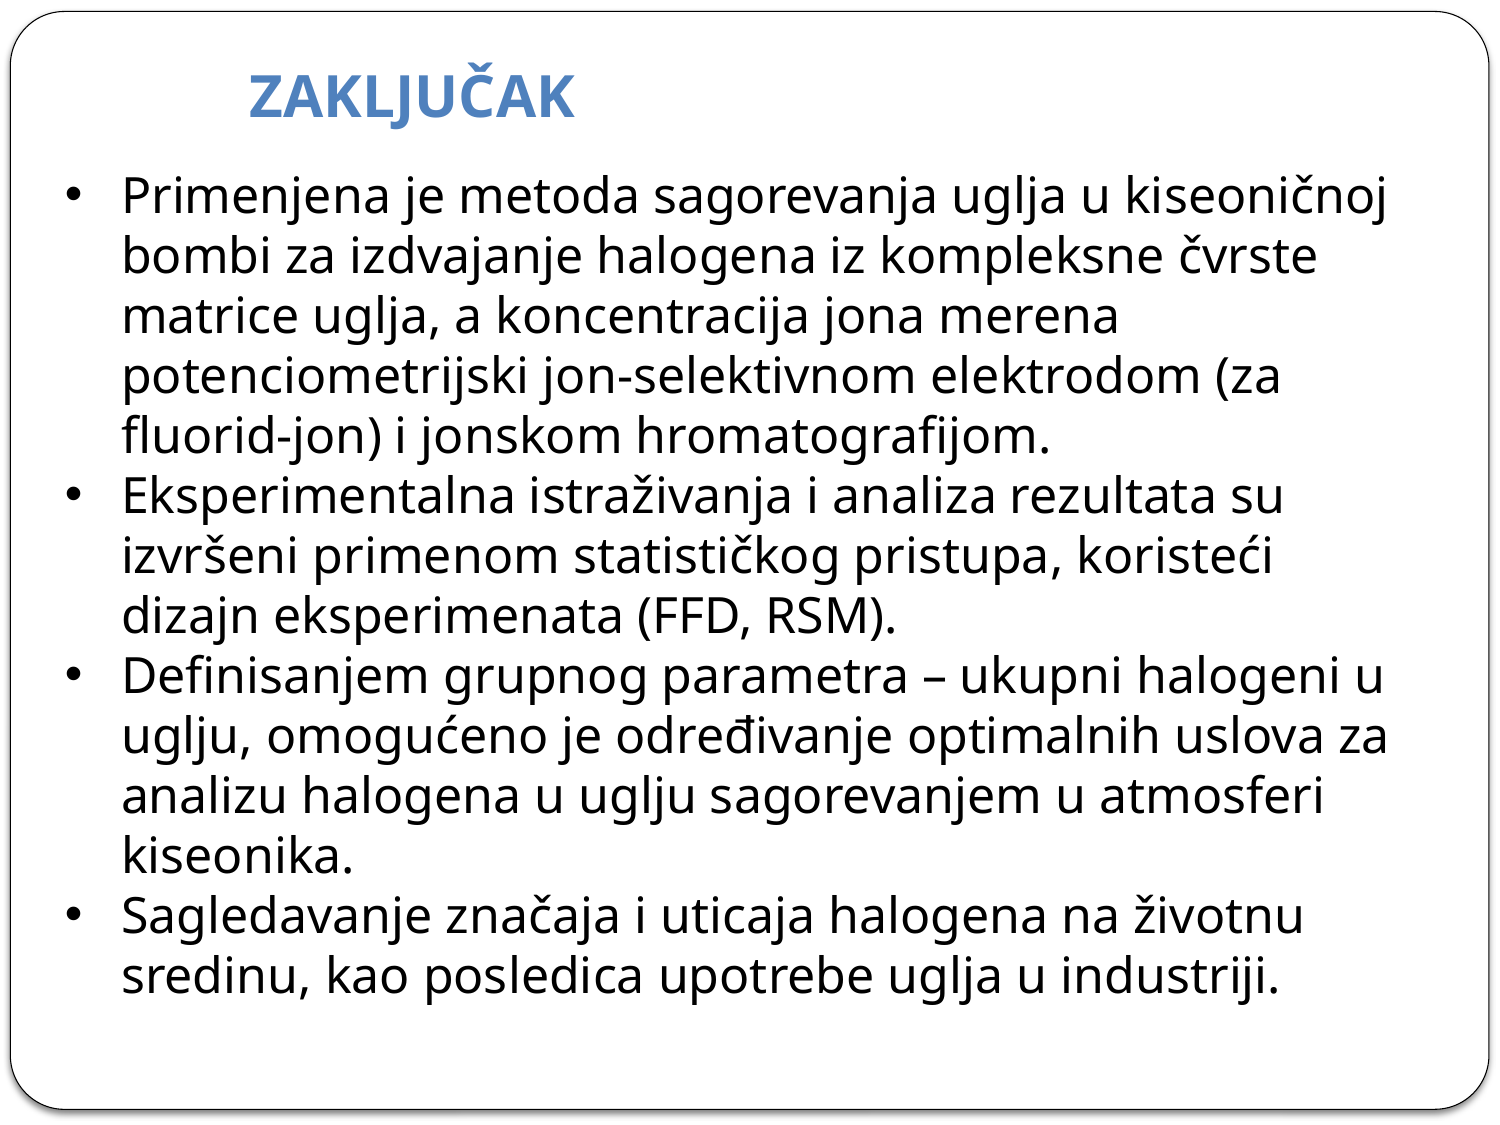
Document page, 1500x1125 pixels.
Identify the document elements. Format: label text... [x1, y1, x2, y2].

text_box ZAKLJUČAK [37, 51, 788, 137]
text_box Primenjena je metoda sagorevanja uglja u kiseoničnoj bombi za izdvajanje halogena iz kompleksne čvrste matrice uglja, a koncentracija jona merena potenciometrijski jon-selektivnom elektrodom (za fluorid-jon) i jonskom hromatografijom. Eksperimentalna istraživanja i analiza rezultata su izvršeni primenom statističkog pristupa, koristeći dizajn eksperimenata (FFD, RSM). Definisanjem grupnog parametra – ukupni halogeni u uglju, omogućeno je određivanje optimalnih uslova za analizu halogena u uglju sagorevanjem u atmosferi kiseonika. Sagledavanje značaja i uticaja halogena na životnu sredinu, kao posledica upotrebe uglja u industriji. [50, 155, 1450, 1011]
